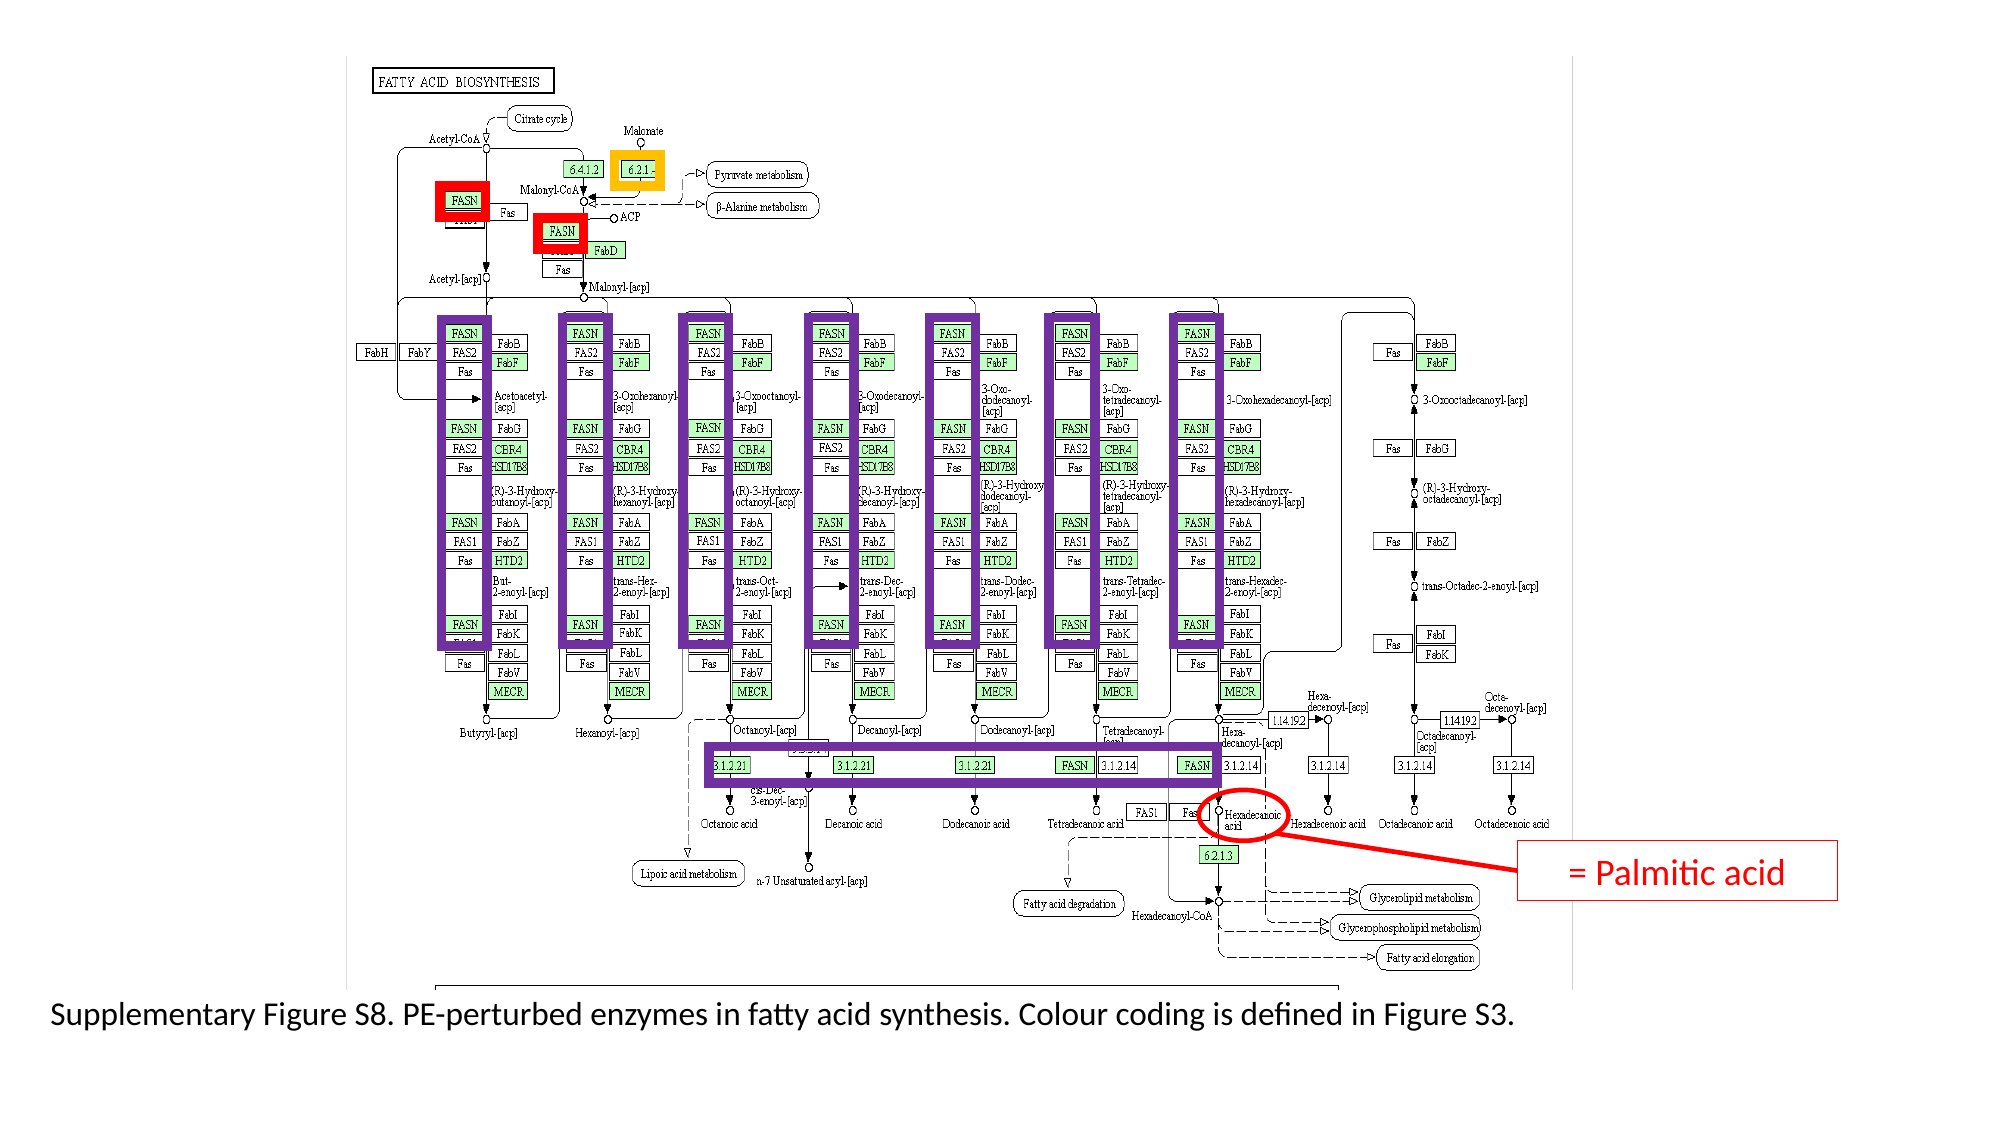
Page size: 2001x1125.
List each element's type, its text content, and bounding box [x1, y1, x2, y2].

text_box Supplementary Figure S8. PE-perturbed enzymes in fatty acid synthesis. Colour coding is defined in Figure S3. [35, 989, 1761, 1125]
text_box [346, 56, 1838, 990]
